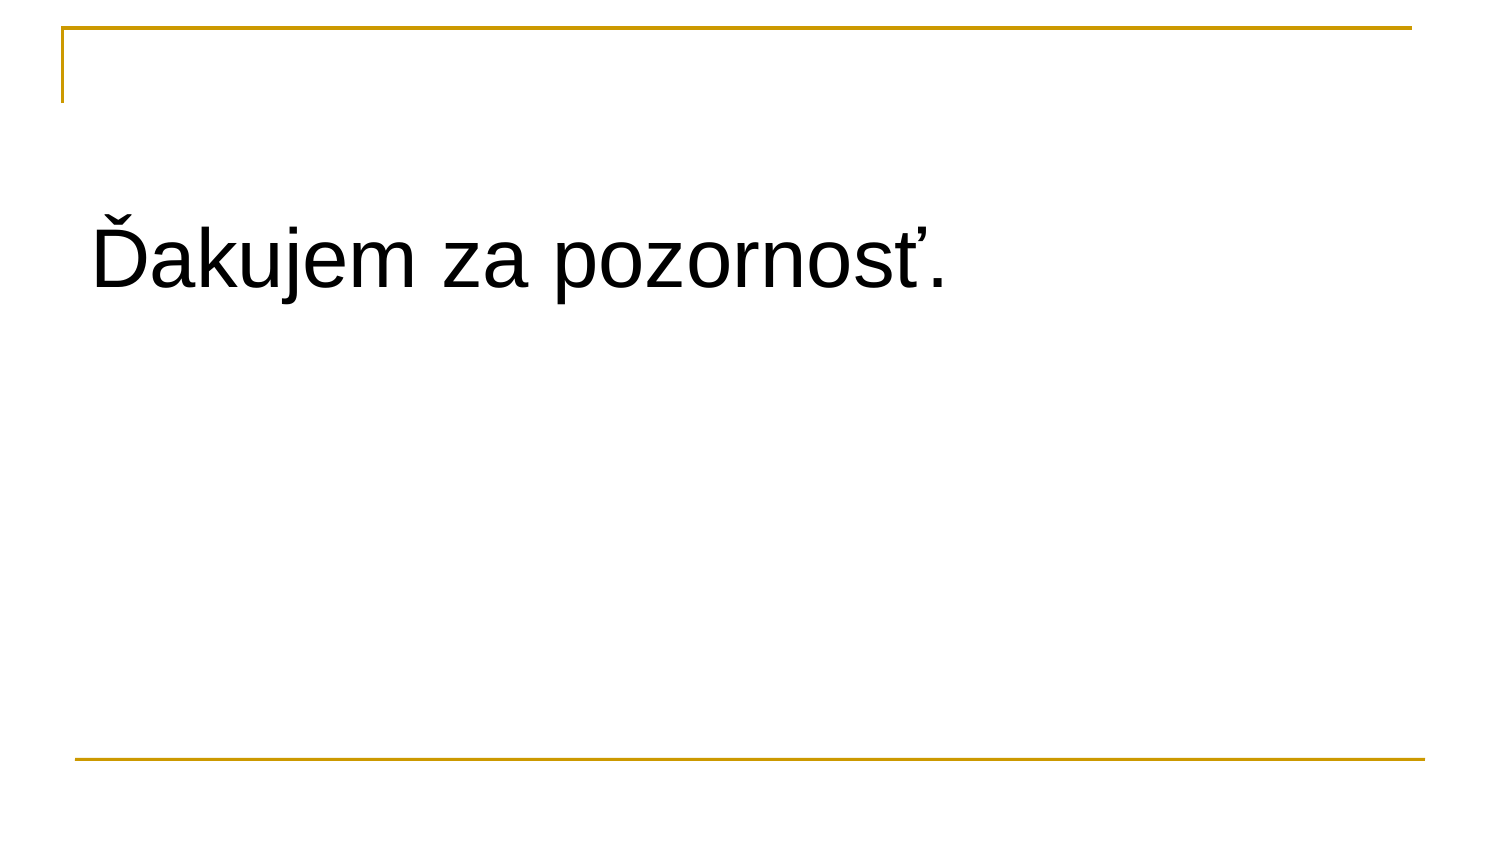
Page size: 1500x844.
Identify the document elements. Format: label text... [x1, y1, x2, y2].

list Ďakujem za pozornosť. [74, 196, 1426, 755]
